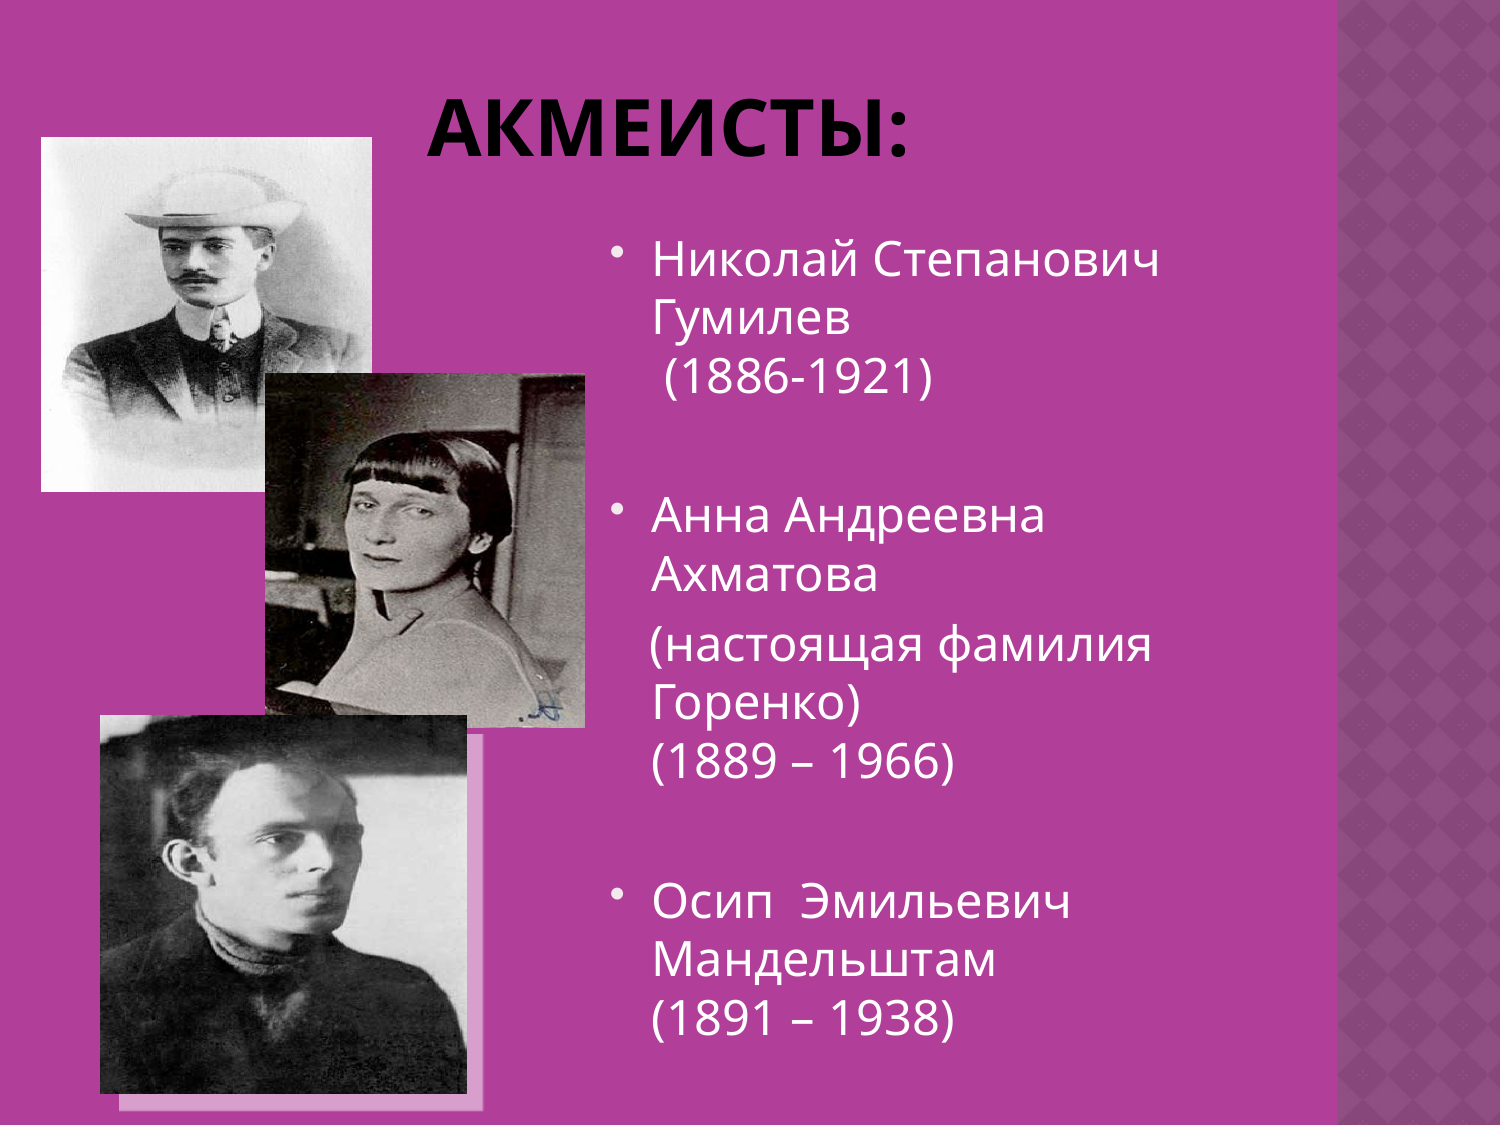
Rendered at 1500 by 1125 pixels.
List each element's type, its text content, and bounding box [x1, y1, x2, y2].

list Николай Степанович Гумилев (1886-1921) Анна Андреевна Ахматова (настоящая фамилия Горенко) (1889 – 1966) Осип Эмильевич Мандельштам (1891 – 1938) [596, 219, 1263, 1059]
title Акмеисты: [75, 52, 1263, 173]
picture [40, 136, 586, 1095]
